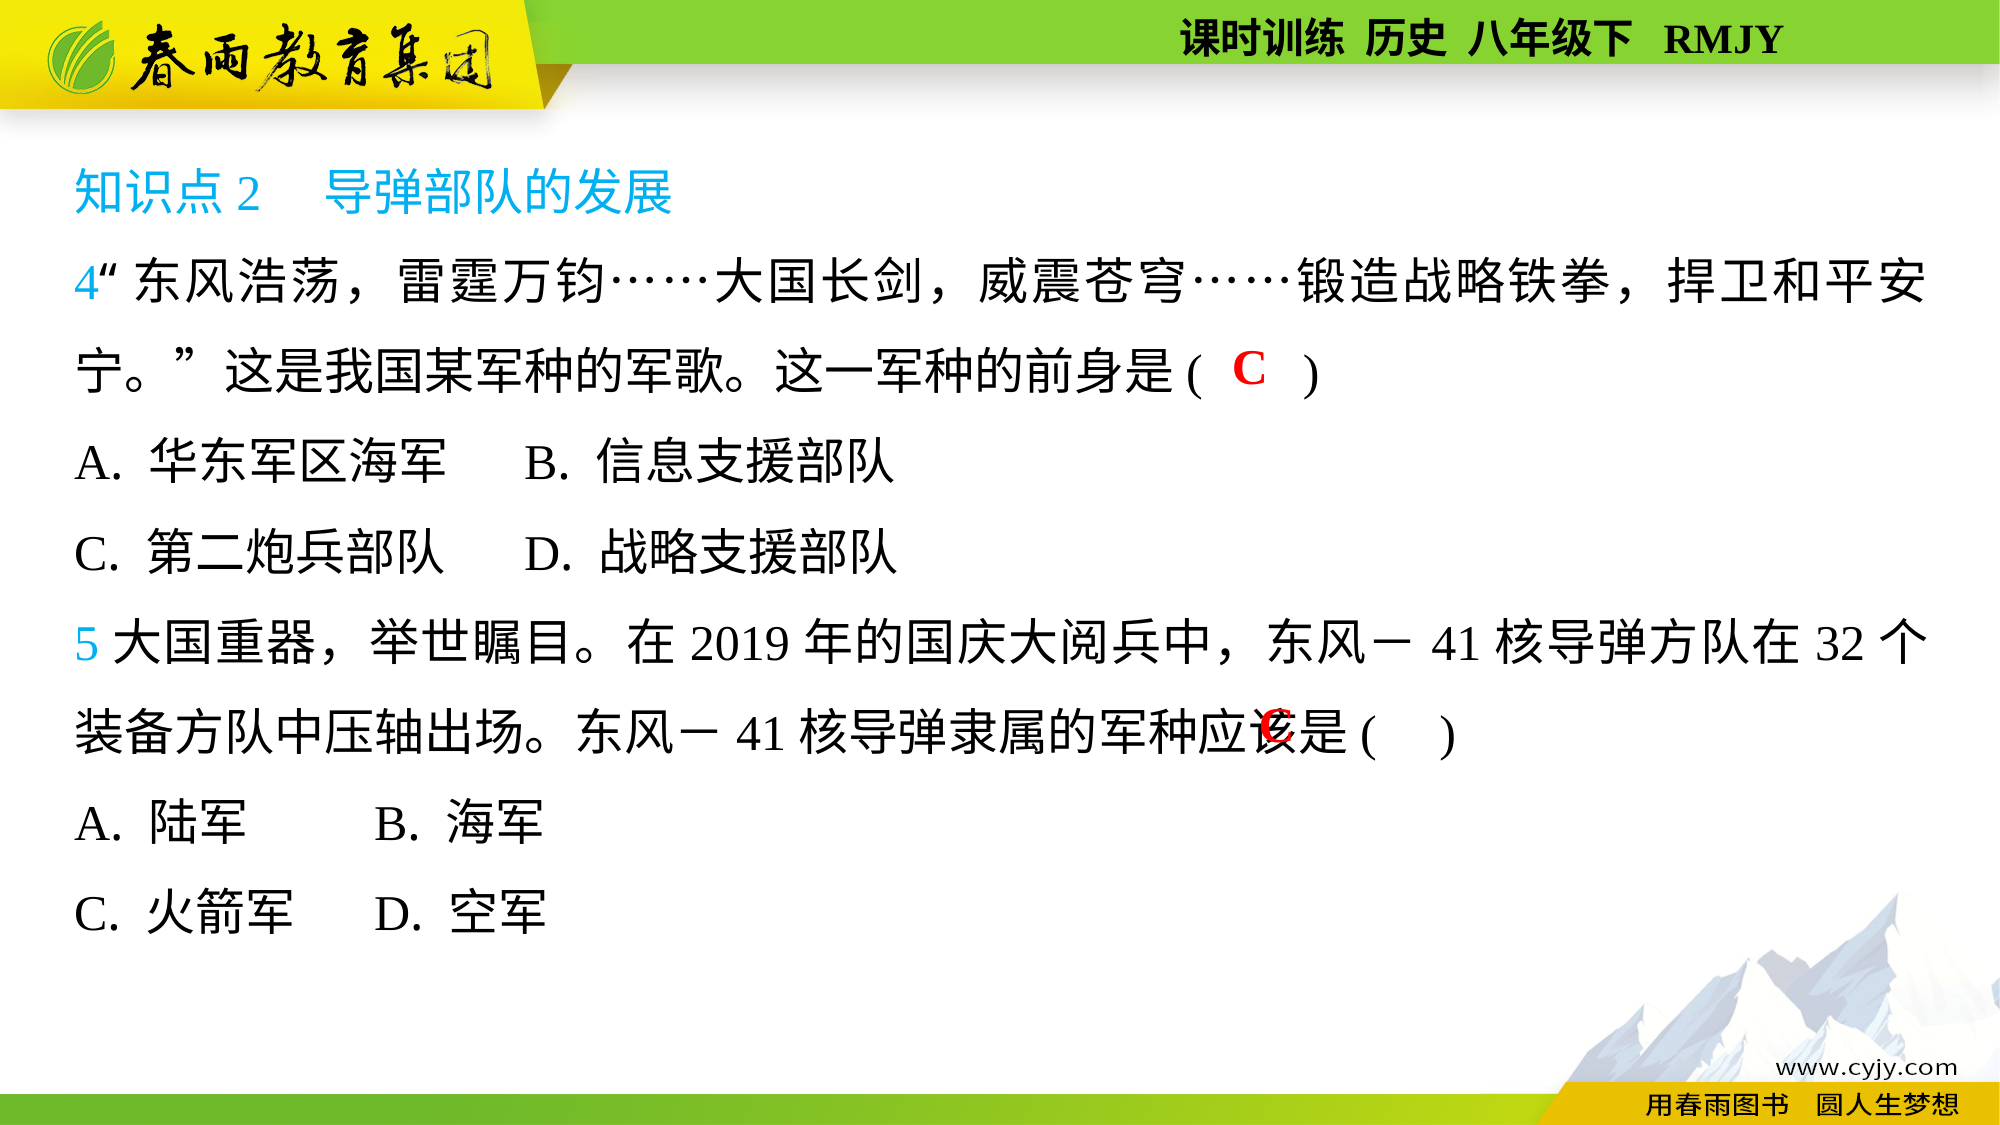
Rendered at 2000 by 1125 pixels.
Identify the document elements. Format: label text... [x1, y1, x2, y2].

text_box C [1217, 327, 1283, 403]
list 知识点2 导弹部队的发展 4“东风浩荡，雷霆万钧……大国长剑，威震苍穹……锻造战略铁拳，捍卫和平安宁。”这是我国某军种的军歌。这一军种的前身是( ) A. 华东军区海军 B. 信息支援部队 C. 第二炮兵部队 D. 战略支援部队 5大国重器，举世瞩目。在2019年的国庆大阅兵中，东风－41核导弹方队在32个装备方队中压轴出场。东风－41核导弹隶属的军种应该是( ) A. 陆军 B. 海军 C. 火箭军 D. 空军 [59, 122, 1944, 944]
picture [0, 0, 2000, 1125]
text_box C [1243, 684, 1310, 760]
